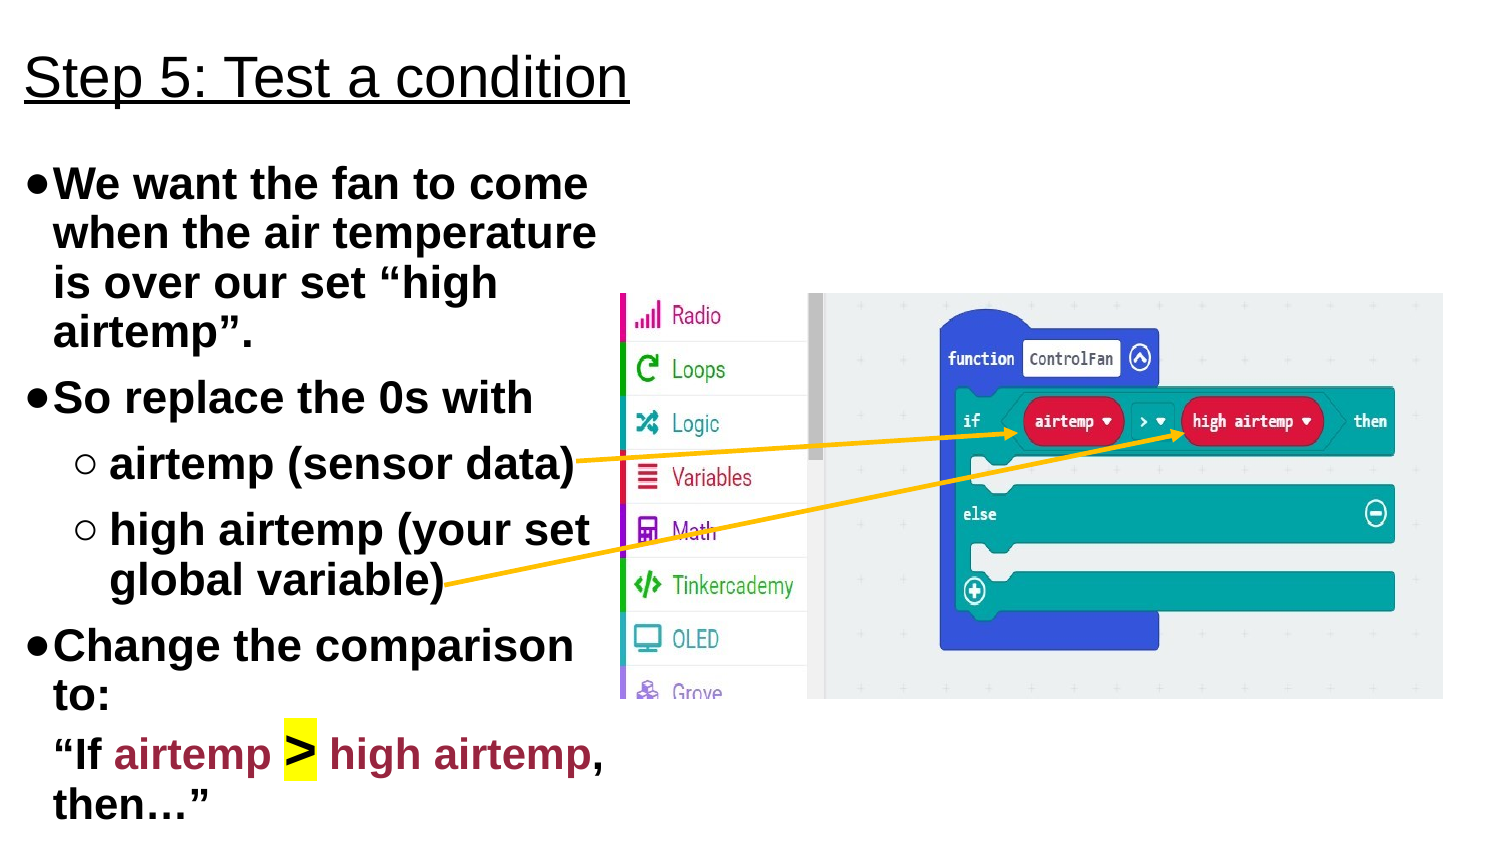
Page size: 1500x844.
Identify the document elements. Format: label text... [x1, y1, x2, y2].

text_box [444, 432, 1186, 586]
title Step 5: Test a condition [12, 0, 1307, 161]
list We want the fan to come when the air temperature is over our set “high airtemp”. So replace the 0s with airtemp (sensor data) high airtemp (your set global variable) Change the comparison to: “If airtemp > high airtemp, then…” [12, 154, 633, 690]
picture [620, 292, 1443, 700]
